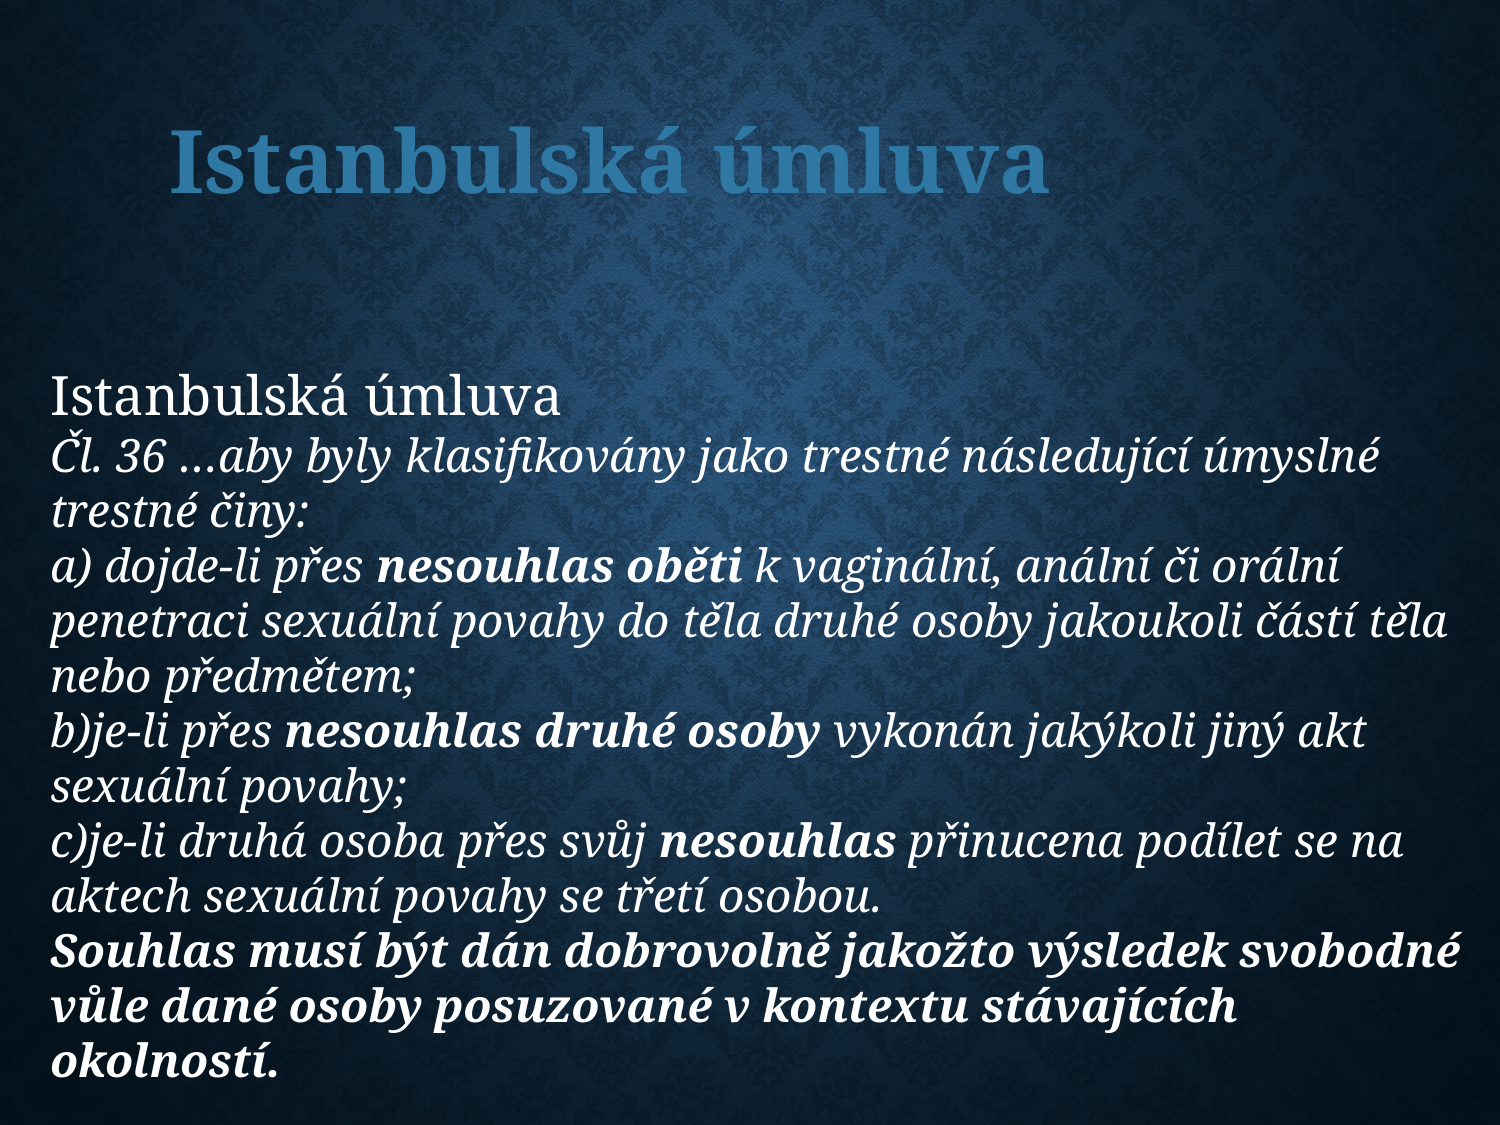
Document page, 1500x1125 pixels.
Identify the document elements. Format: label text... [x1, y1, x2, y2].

text_box Istanbulská úmluva [75, 43, 1425, 274]
text_box Istanbulská úmluva Čl. 36 …aby byly klasifikovány jako trestné následující úmyslné trestné činy: a) dojde-li přes nesouhlas oběti k vaginální, anální či orální penetraci sexuální povahy do těla druhé osoby jakoukoli částí těla nebo předmětem; b)je-li přes nesouhlas druhé osoby vykonán jakýkoli jiný akt sexuální povahy; c)je-li druhá osoba přes svůj nesouhlas přinucena podílet se na aktech sexuální povahy se třetí osobou. Souhlas musí být dán dobrovolně jakožto výsledek svobodné vůle dané osoby posuzované v kontextu stávajících okolností. [35, 354, 1479, 1065]
